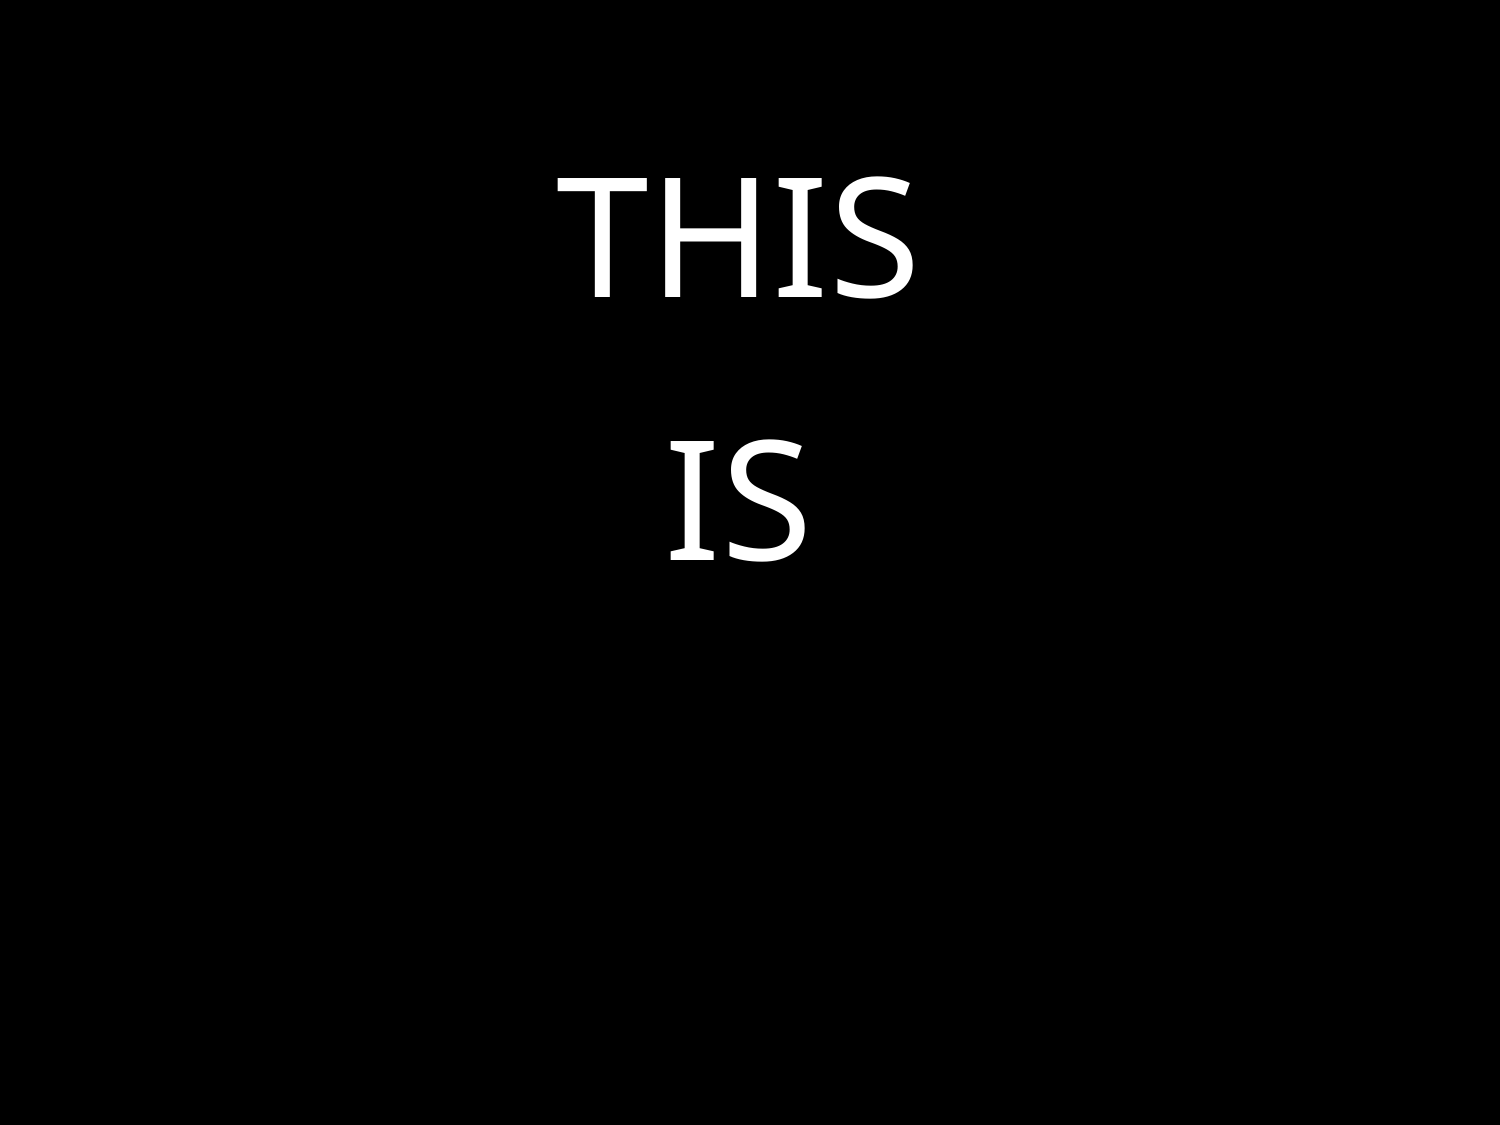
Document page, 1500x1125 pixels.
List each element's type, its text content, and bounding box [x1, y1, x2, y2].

text_box IS [112, 399, 1388, 588]
title THIS [112, 137, 1388, 326]
